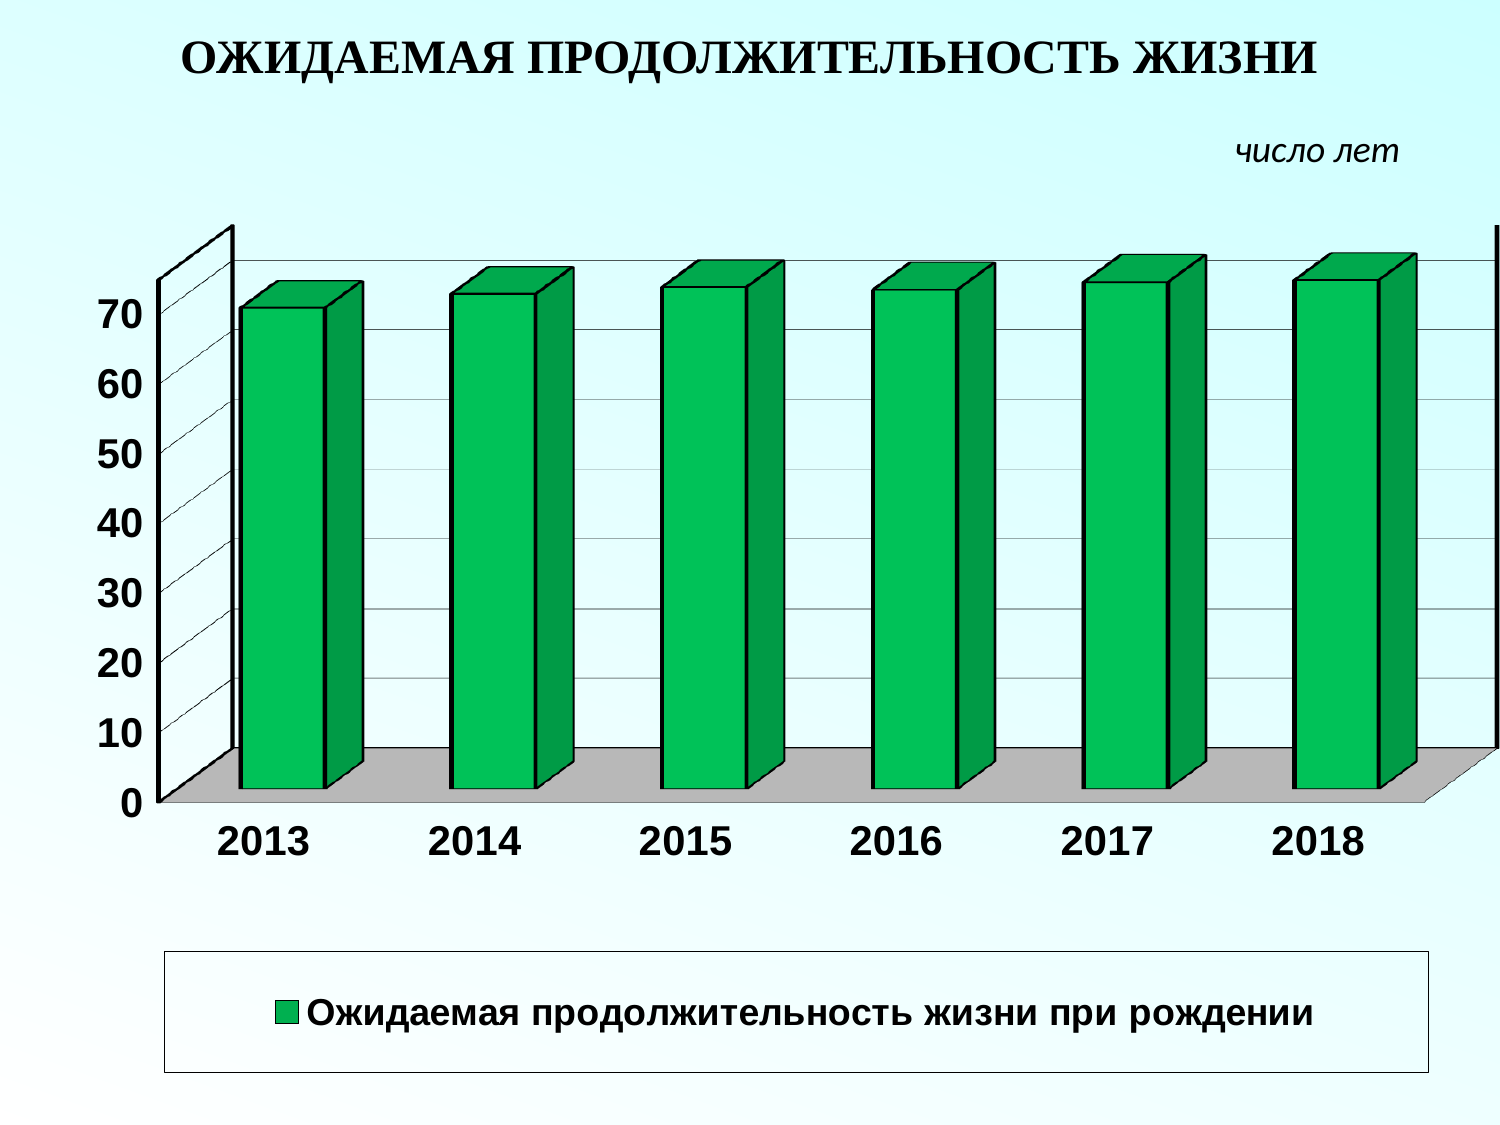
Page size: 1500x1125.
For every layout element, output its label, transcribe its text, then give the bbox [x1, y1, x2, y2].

text_box ОЖИДАЕМАЯ ПРОДОЛЖИТЕЛЬНОСТЬ ЖИЗНИ [0, 23, 1500, 106]
chart [40, 93, 1500, 1125]
